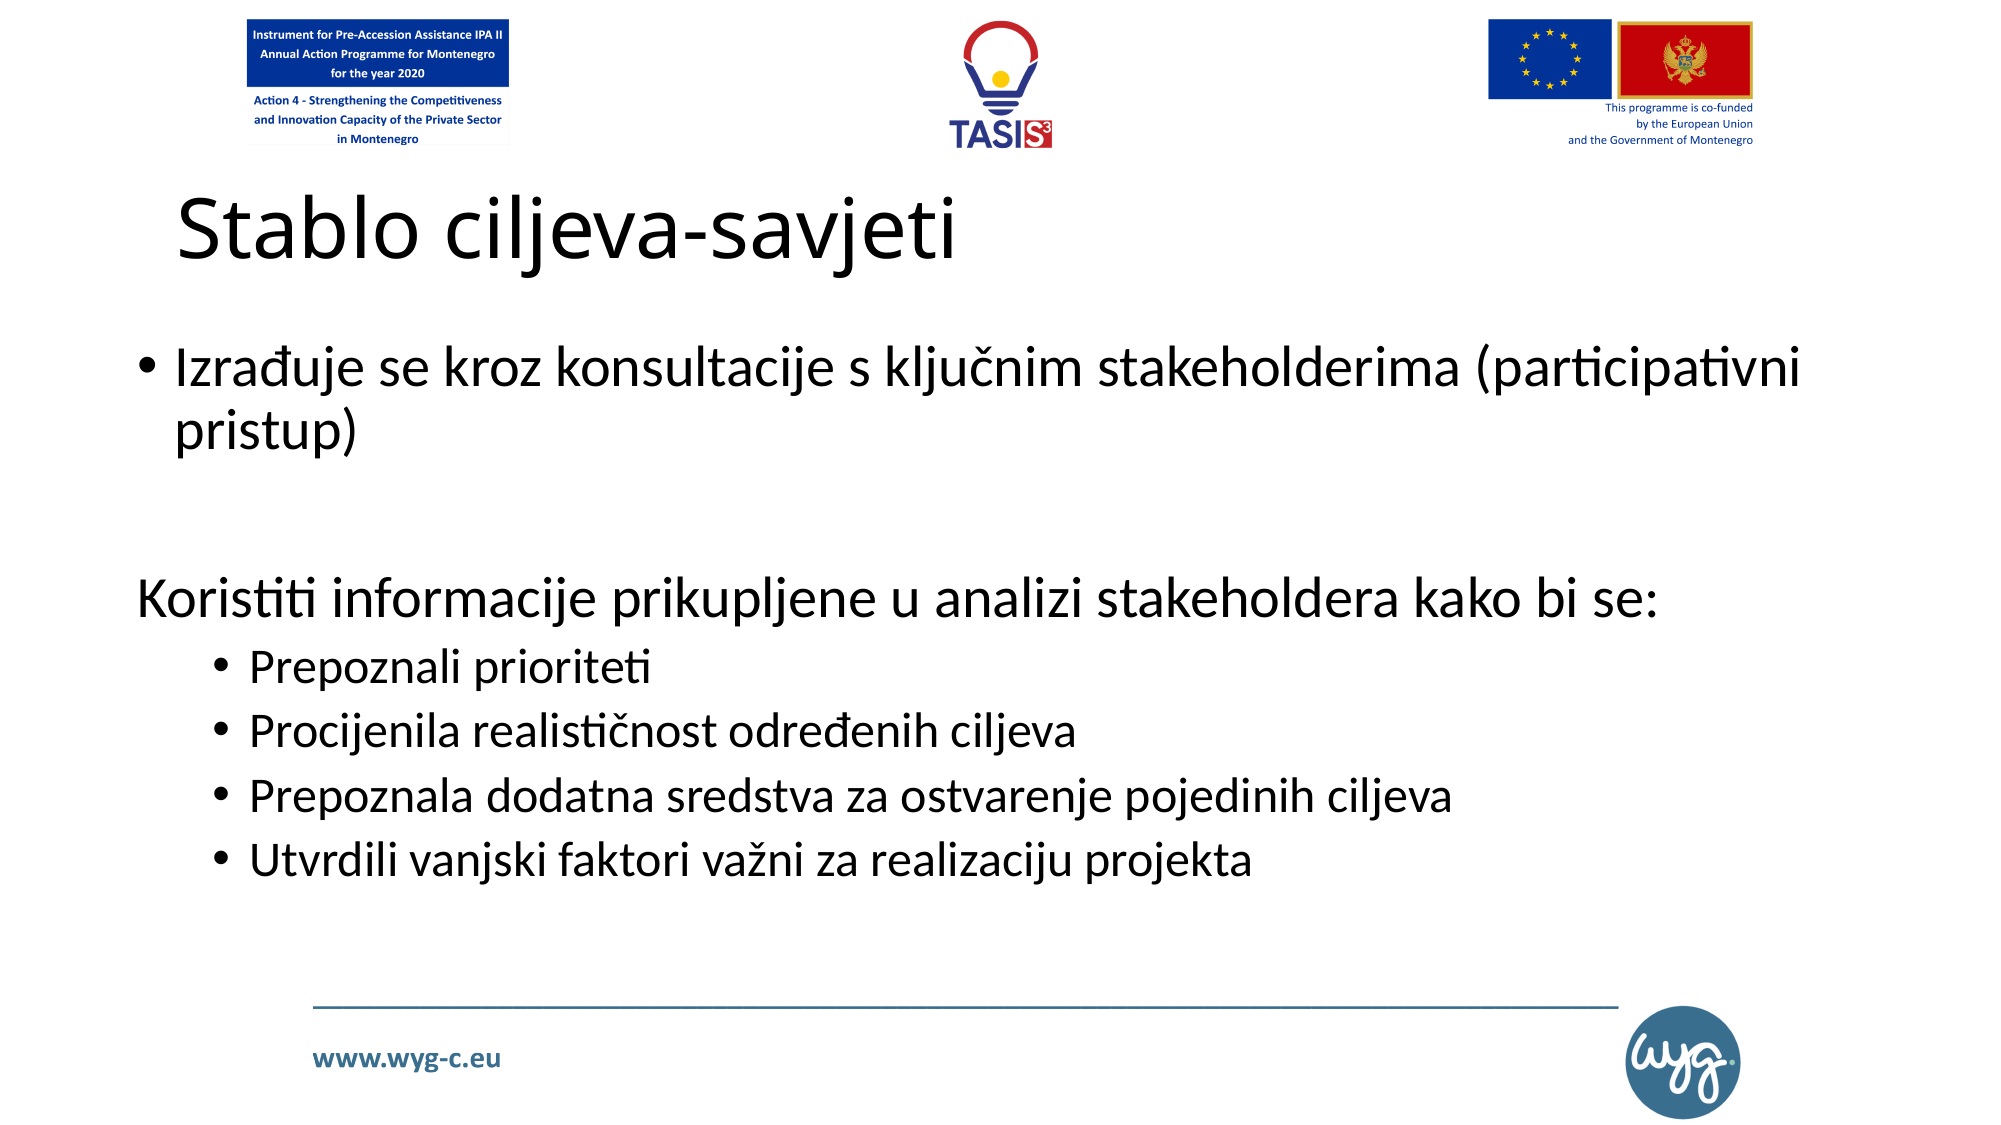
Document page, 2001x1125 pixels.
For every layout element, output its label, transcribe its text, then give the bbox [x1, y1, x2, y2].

picture [312, 1000, 1743, 1125]
picture [246, 19, 1753, 149]
title Stablo ciljeva-savjeti [161, 178, 1533, 285]
list Izrađuje se kroz konsultacije s ključnim stakeholderima (participativni pristup) Koristiti informacije prikupljene u analizi stakeholdera kako bi se: Prepoznali prioriteti Procijenila realističnost određenih ciljeva Prepoznala dodatna sredstva za ostvarenje pojedinih ciljeva Utvrdili vanjski faktori važni za realizaciju projekta [122, 329, 1878, 980]
